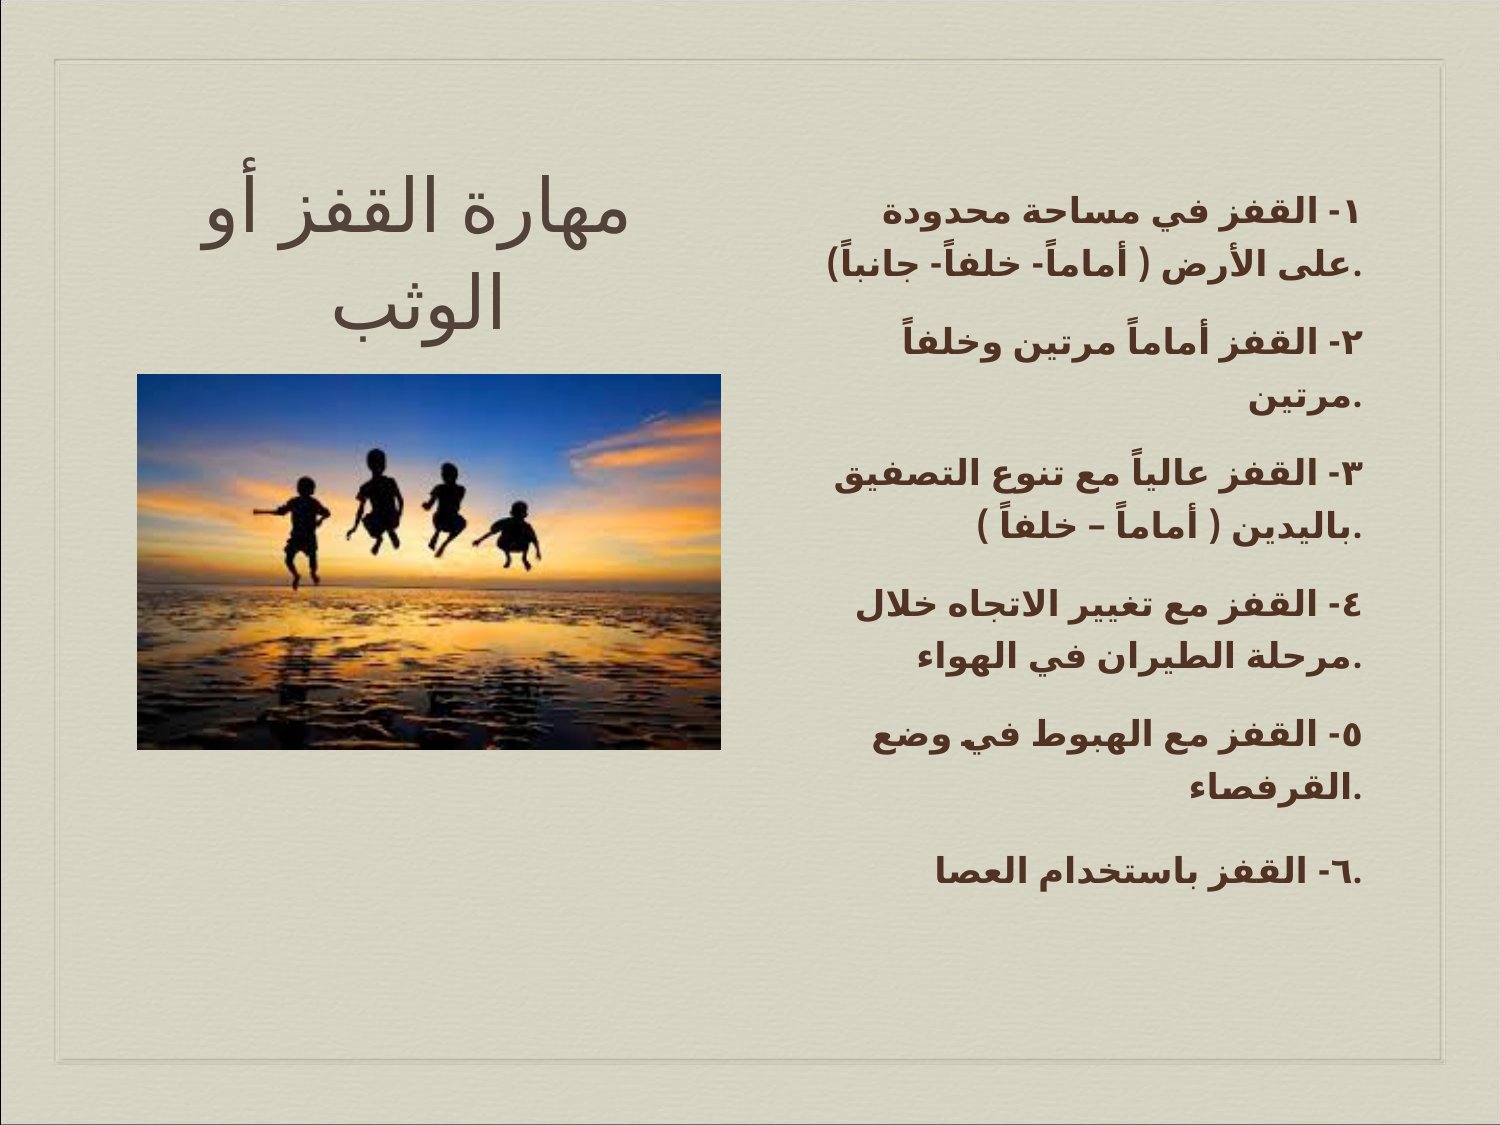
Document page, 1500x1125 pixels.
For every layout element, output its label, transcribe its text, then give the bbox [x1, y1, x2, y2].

title مهارة القفز أو الوثب [136, 149, 701, 376]
picture [0, 0, 1500, 1125]
list ١- القفز في مساحة محدودة على الأرض ( أماماً- خلفاً- جانباً). ٢- القفز أماماً مرتين وخلفاً مرتين. ٣- القفز عالياً مع تنوع التصفيق باليدين ( أماماً – خلفاً ). ٤- القفز مع تغيير الاتجاه خلال مرحلة الطيران في الهواء. ٥- القفز مع الهبوط في وضع القرفصاء. ٦- القفز باستخدام العصا. [807, 149, 1372, 941]
